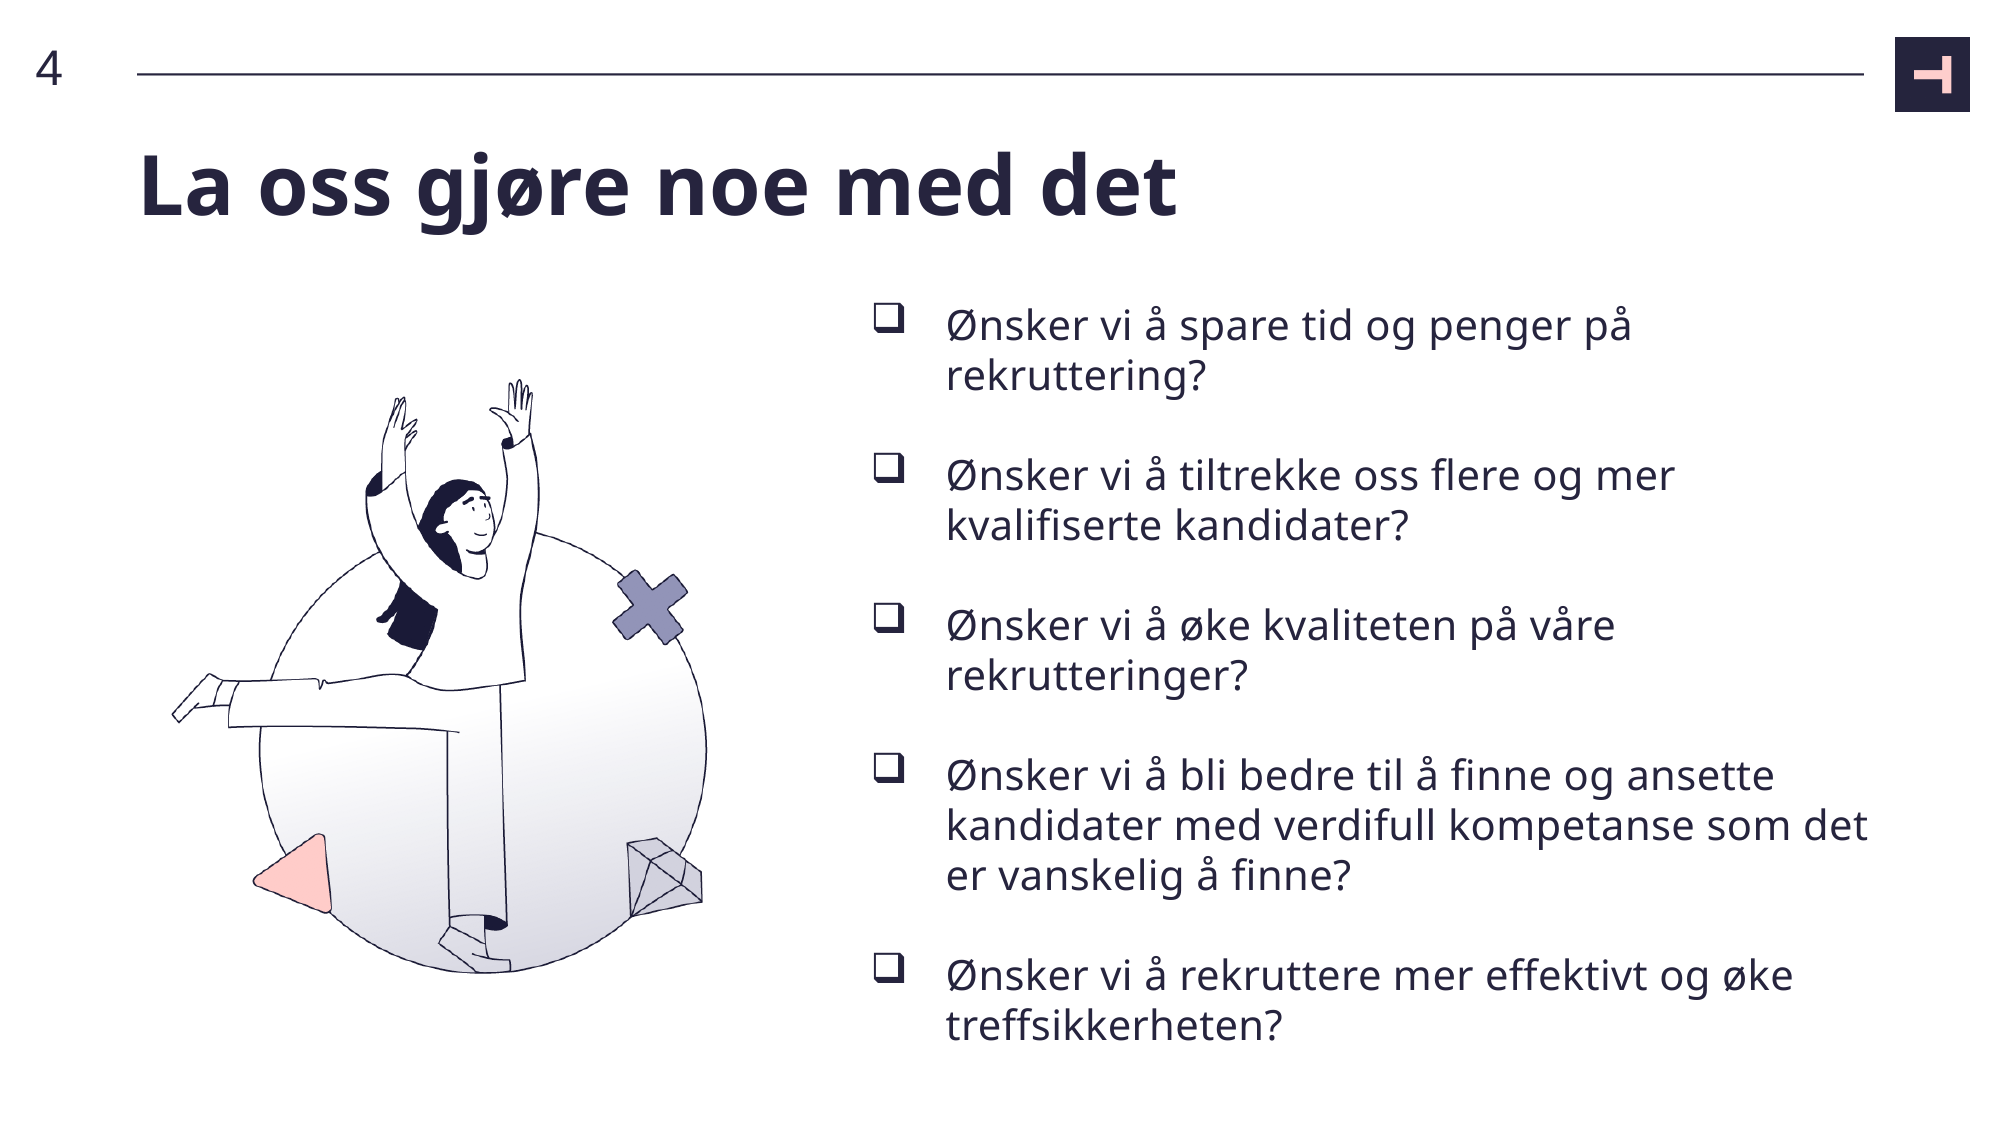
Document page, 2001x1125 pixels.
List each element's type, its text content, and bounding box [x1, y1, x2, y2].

picture [1895, 37, 1970, 112]
picture [91, 348, 743, 1000]
list Ønsker vi å spare tid og penger på rekruttering? Ønsker vi å tiltrekke oss flere og mer kvalifiserte kandidater? Ønsker vi å øke kvaliteten på våre rekrutteringer? Ønsker vi å bli bedre til å finne og ansette kandidater med verdifull kompetanse som det er vanskelig å finne? Ønsker vi å rekruttere mer effektivt og øke treffsikkerheten? [870, 348, 1881, 1000]
slide_number 4 [35, 35, 138, 96]
list La oss gjøre noe med det [137, 194, 1283, 298]
